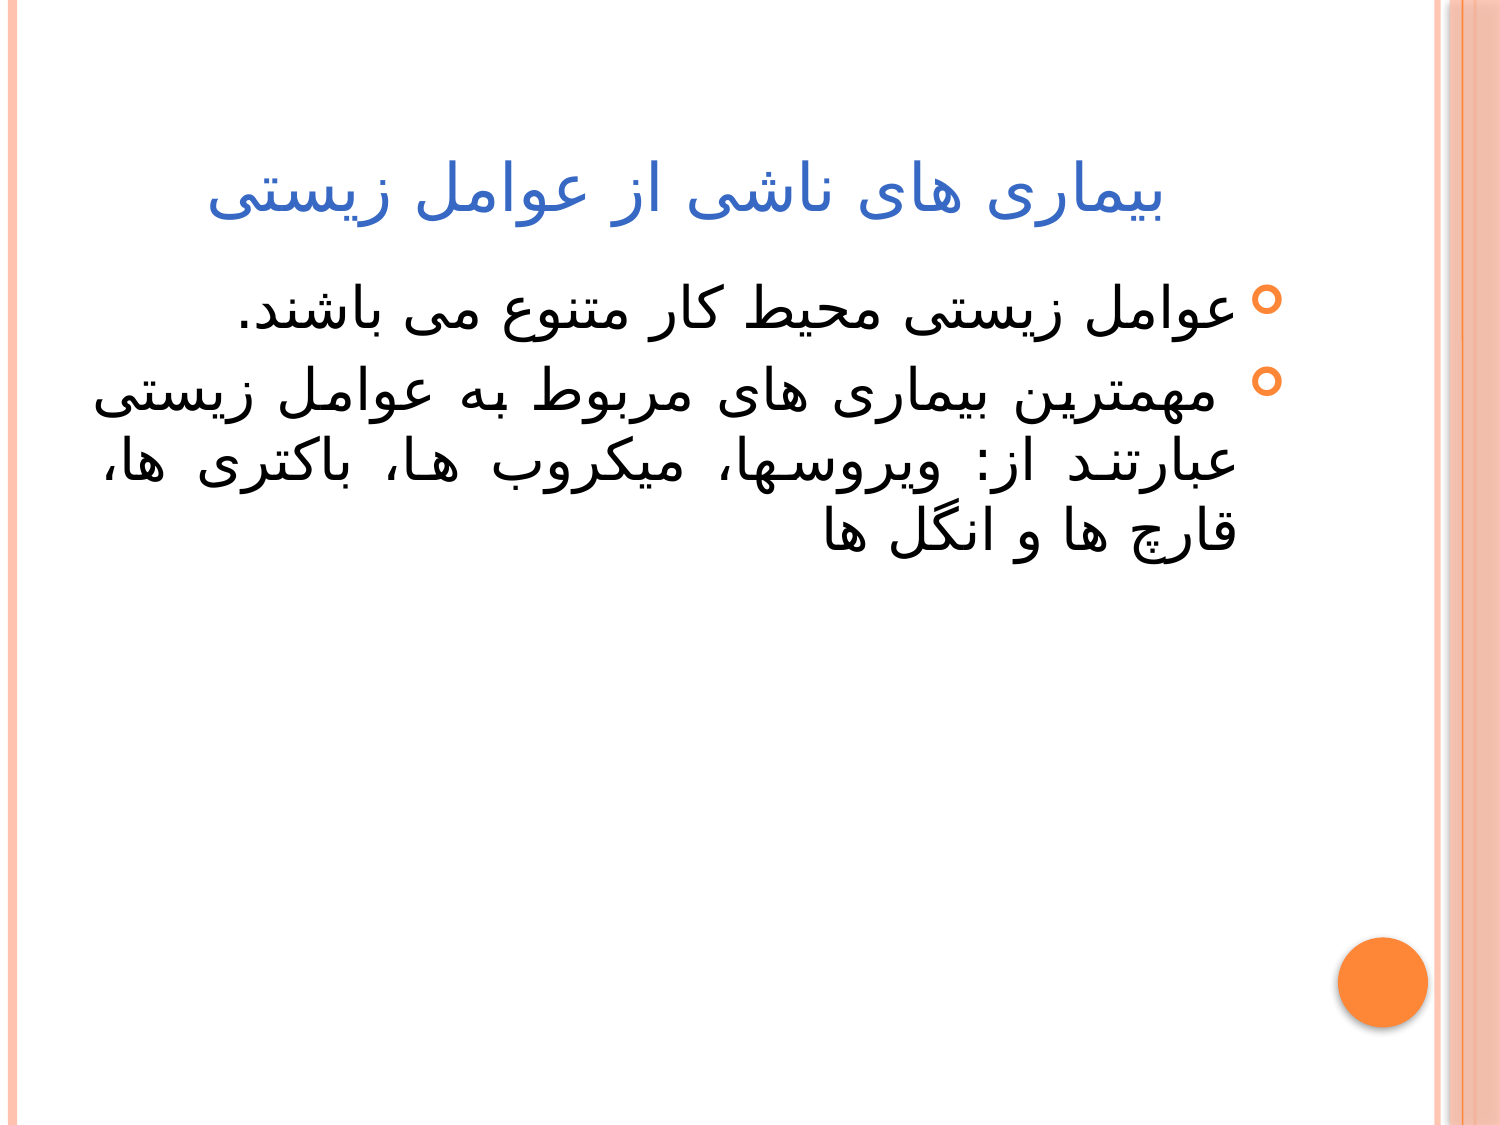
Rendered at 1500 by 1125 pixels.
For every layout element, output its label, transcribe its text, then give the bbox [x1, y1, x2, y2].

title بیماری های ناشی از عوامل زیستی [75, 45, 1300, 233]
list عوامل زیستی محیط کار متنوع می باشند. مهمترین بیماری های مربوط به عوامل زیستی عبارتند از: ویروسها، میکروب ها، باکتری ها، قارچ ها و انگل ها [75, 262, 1300, 1062]
